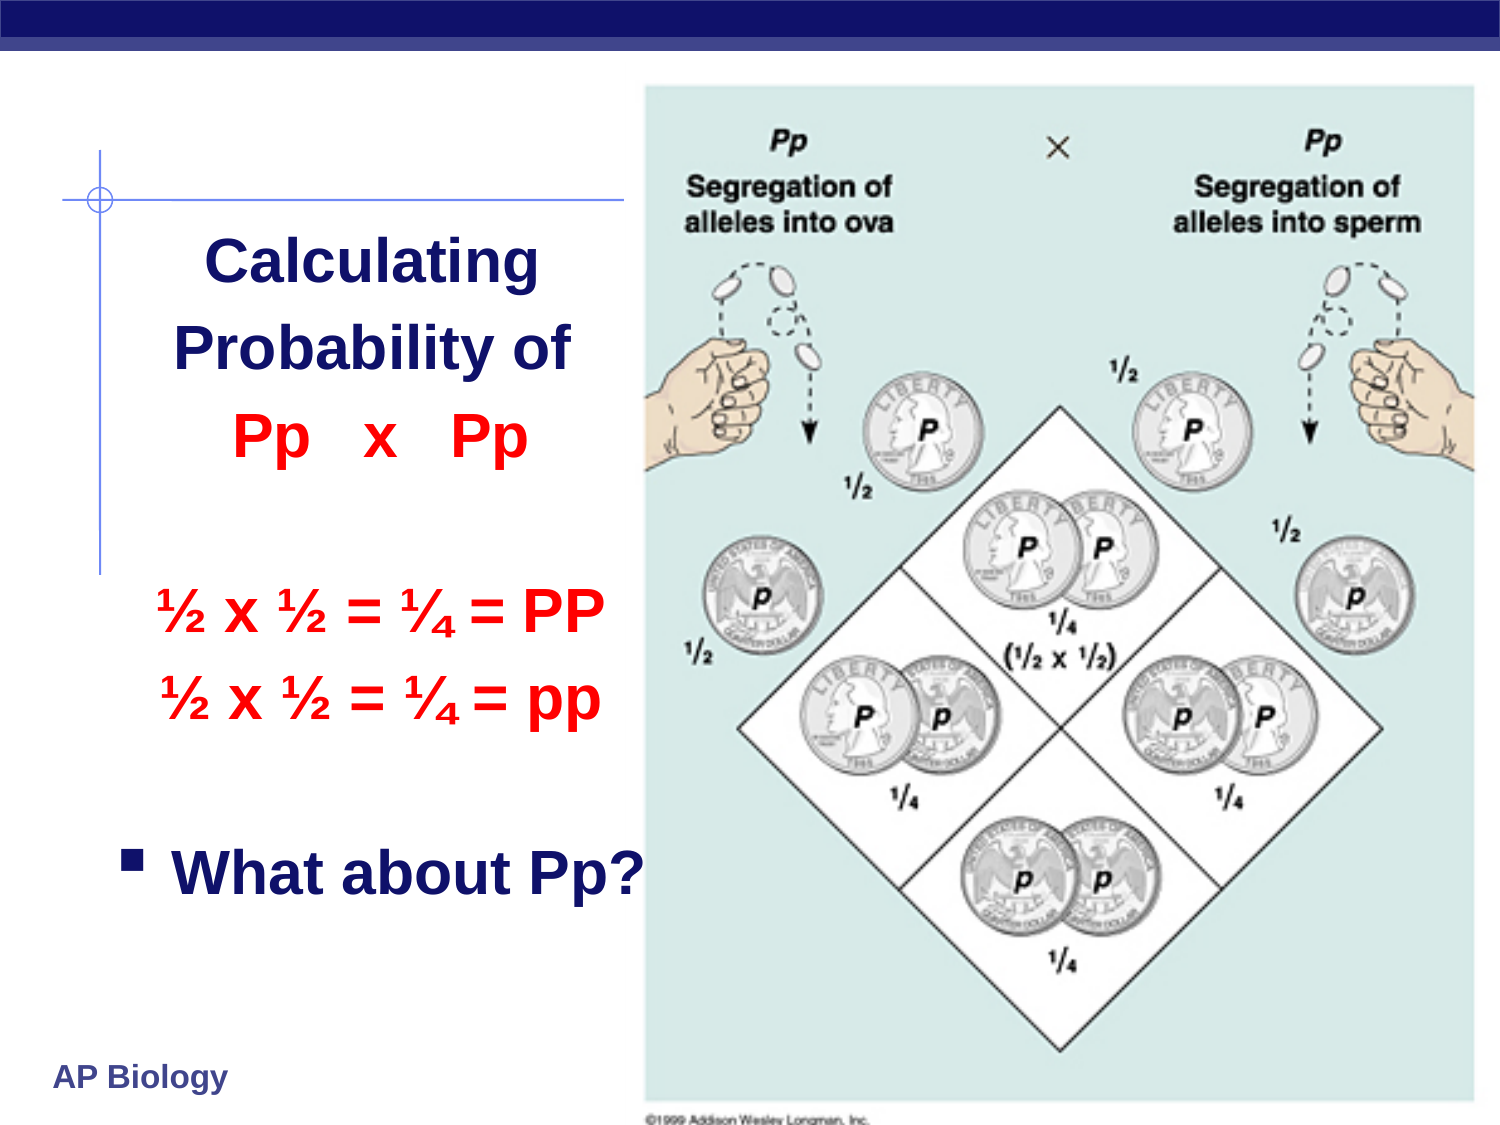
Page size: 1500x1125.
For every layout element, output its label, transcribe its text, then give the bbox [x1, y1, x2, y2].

picture [624, 62, 1500, 1125]
list Calculating Probability of Pp x Pp ½ x ½ = ¼ = PP ½ x ½ = ¼ = pp What about Pp? [99, 212, 619, 1050]
